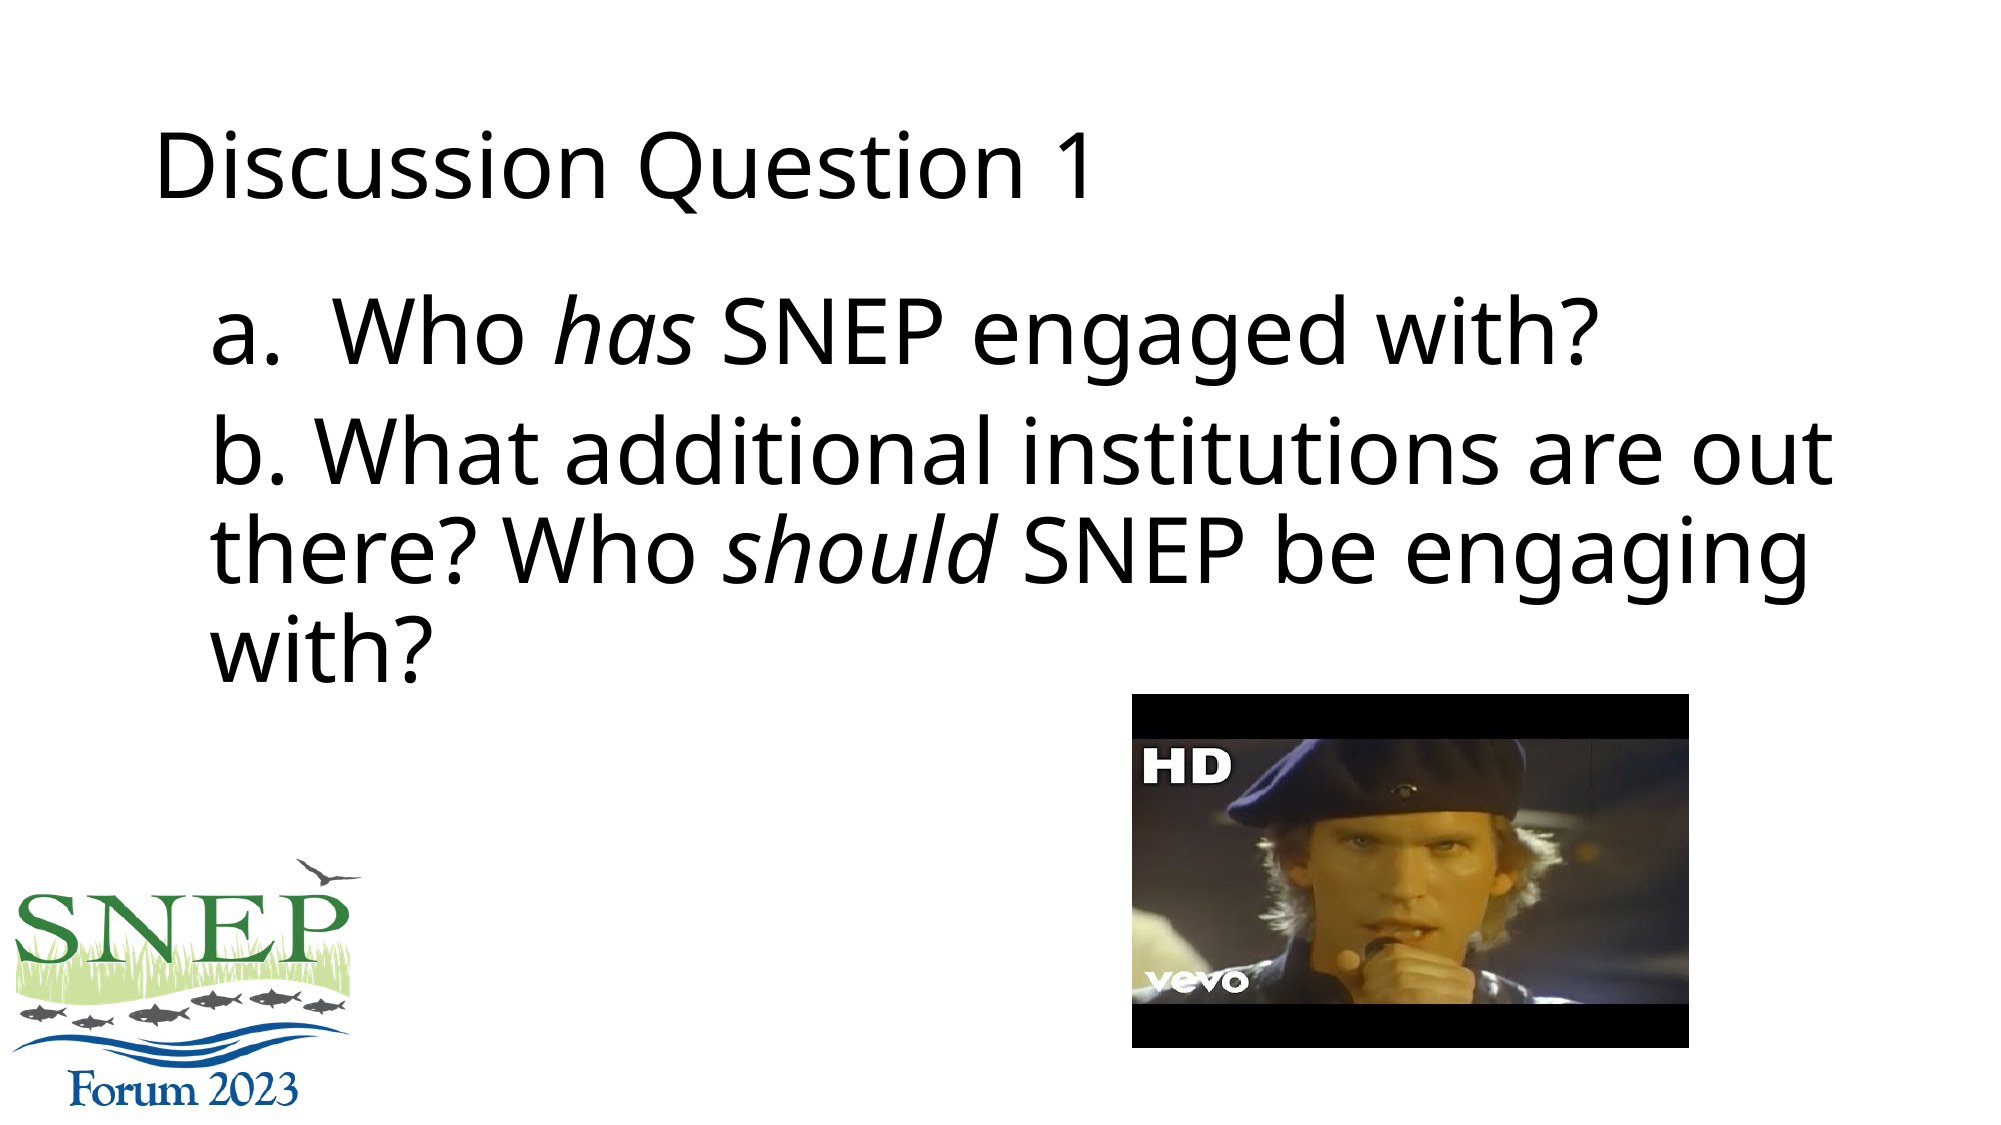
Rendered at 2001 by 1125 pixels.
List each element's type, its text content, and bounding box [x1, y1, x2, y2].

title Discussion Question 1 [137, 59, 1863, 278]
list Who has SNEP engaged with? b. What additional institutions are out there? Who should SNEP be engaging with? [194, 277, 1863, 886]
picture [0, 849, 374, 1113]
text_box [1131, 693, 1690, 1049]
